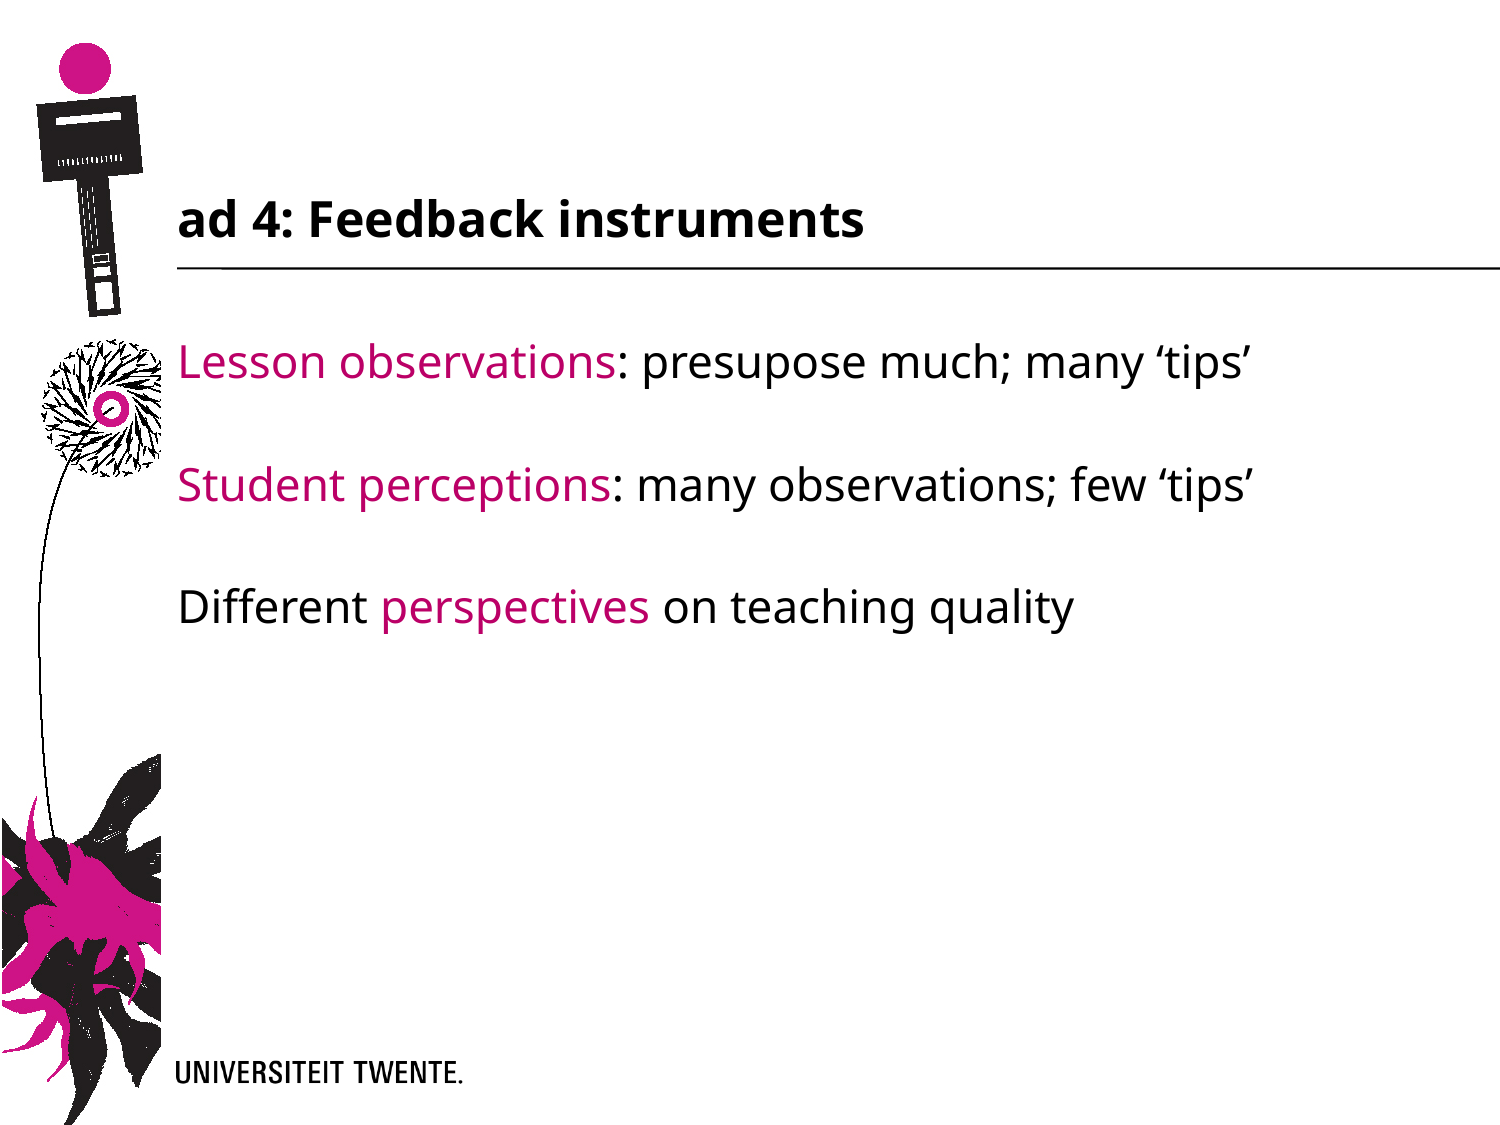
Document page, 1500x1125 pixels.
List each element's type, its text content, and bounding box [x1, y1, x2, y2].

list Lesson observations: presupose much; many ‘tips’ Student perceptions: many observations; few ‘tips’ Different perspectives on teaching quality [177, 267, 1458, 921]
title ad 4: Feedback instruments [177, 59, 1458, 248]
picture [2, 3, 482, 1125]
